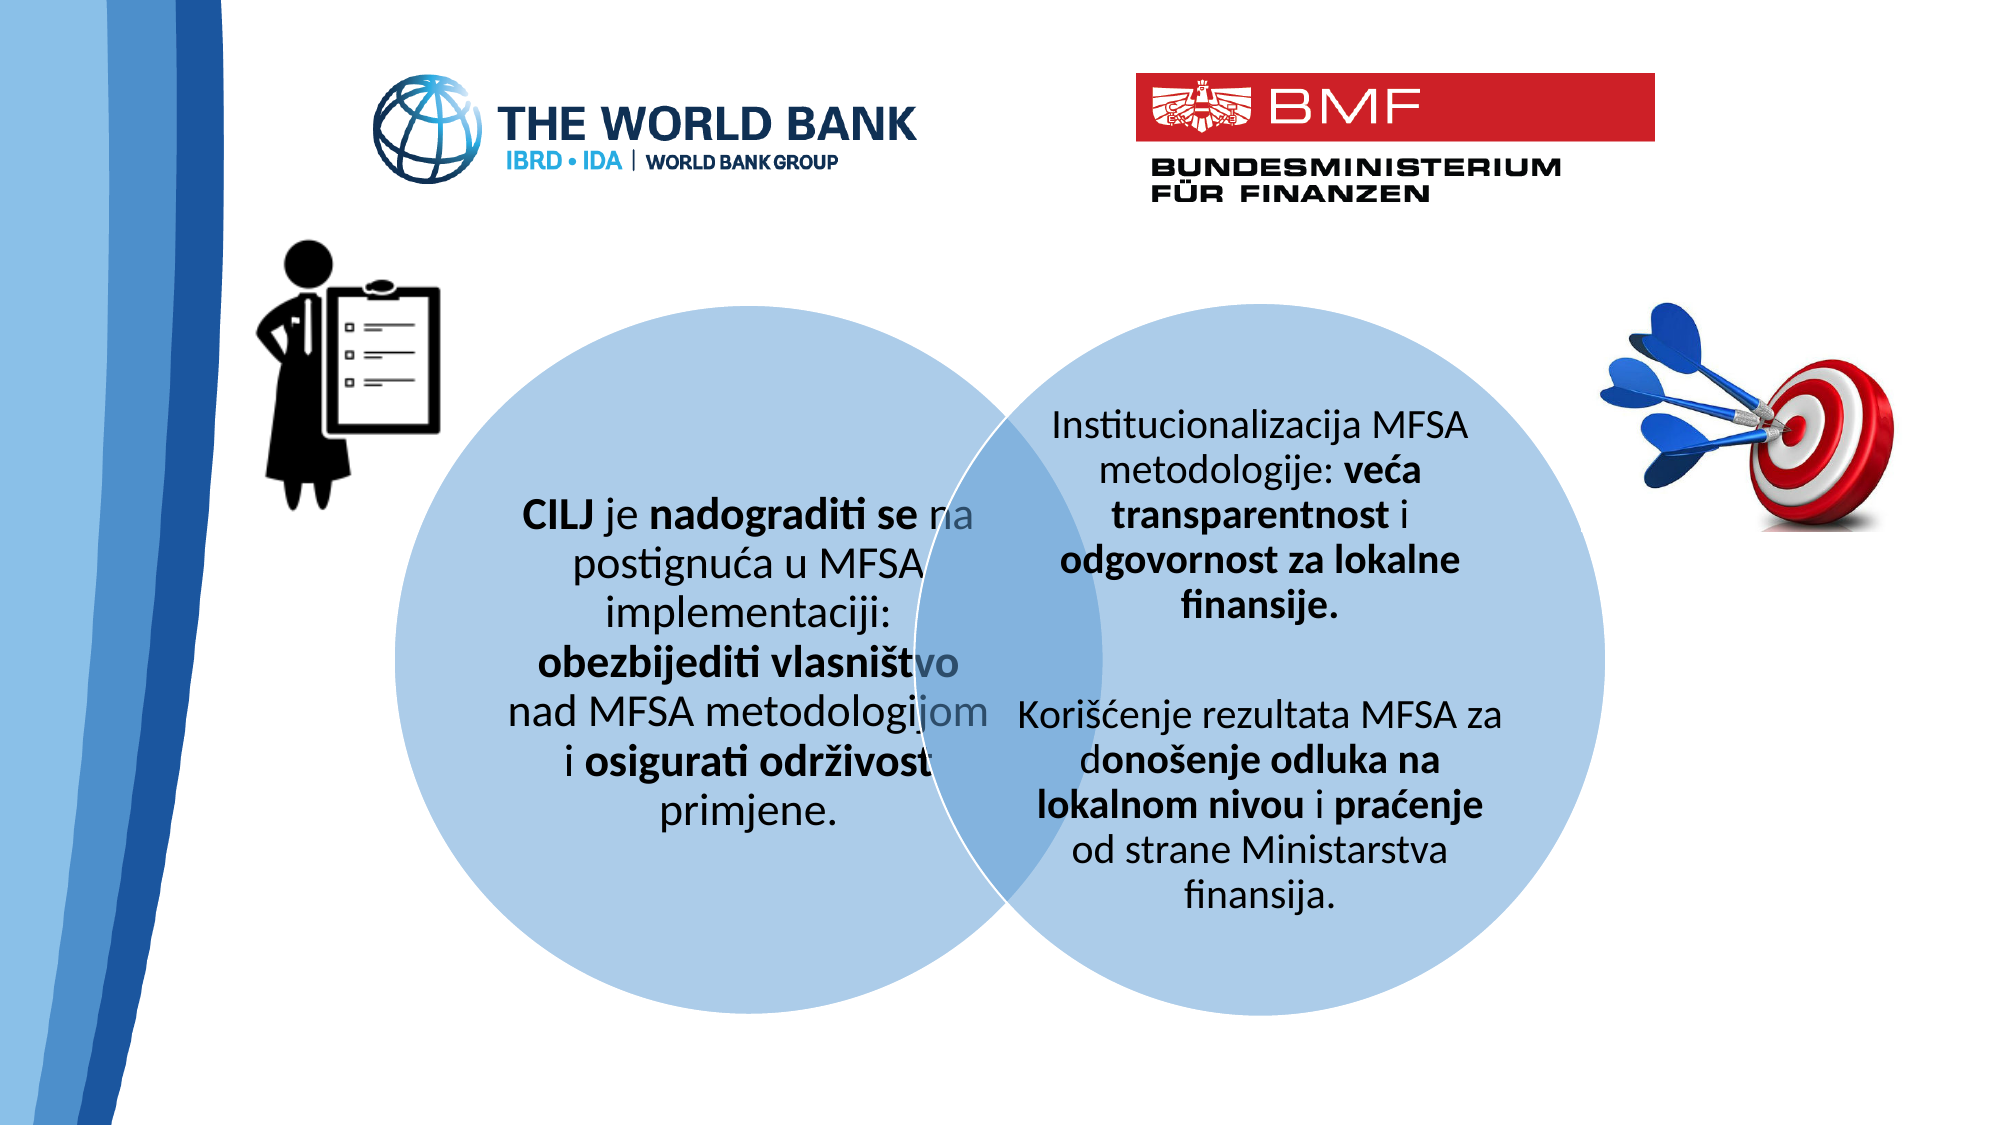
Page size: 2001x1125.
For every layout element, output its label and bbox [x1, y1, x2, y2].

list [254, 302, 1746, 1017]
picture [1136, 73, 1655, 202]
picture [0, 0, 497, 1125]
picture [1581, 285, 1910, 532]
picture [370, 73, 917, 185]
